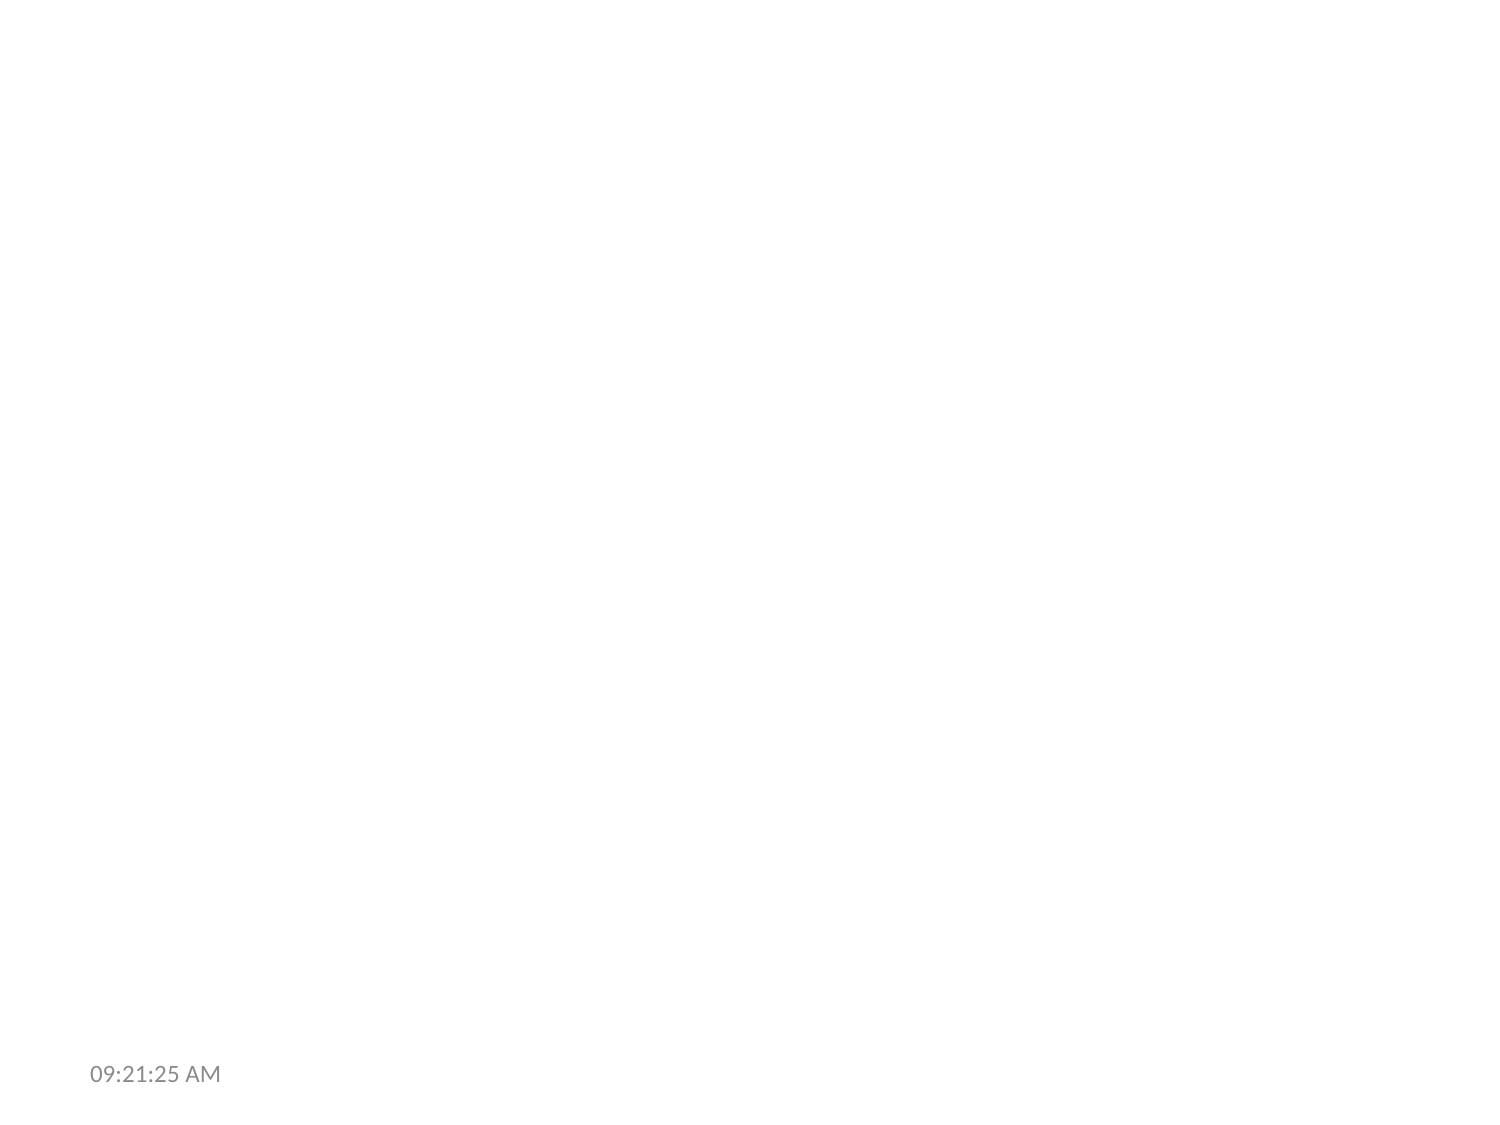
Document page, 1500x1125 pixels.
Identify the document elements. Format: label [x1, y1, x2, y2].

slide_number [75, 1042, 425, 1103]
